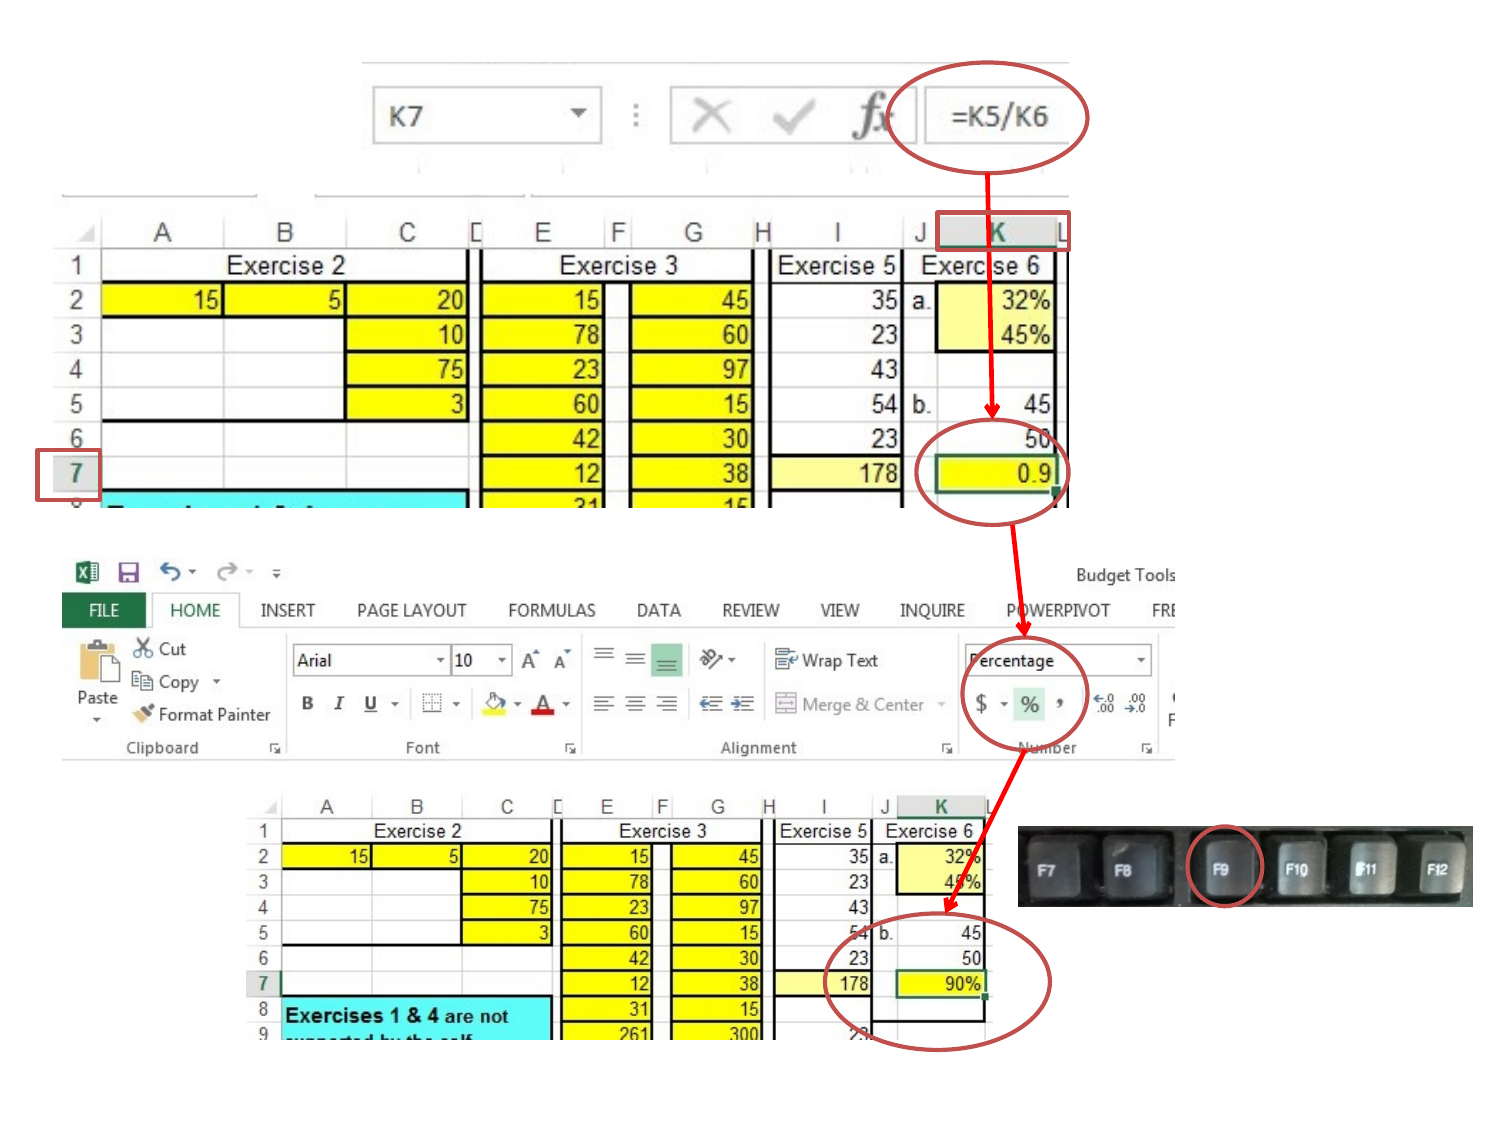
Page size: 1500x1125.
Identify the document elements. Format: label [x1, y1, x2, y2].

text_box [996, 922, 1053, 1043]
picture [1026, 826, 1474, 907]
picture [362, 62, 1069, 174]
text_box [1072, 85, 1090, 151]
text_box [903, 1049, 971, 1053]
text_box [35, 448, 48, 502]
list [53, 194, 1069, 508]
text_box [987, 172, 993, 420]
text_box [943, 515, 1042, 528]
text_box [944, 749, 1026, 914]
picture [244, 787, 993, 1040]
picture [62, 556, 1176, 776]
text_box [1012, 524, 1026, 638]
